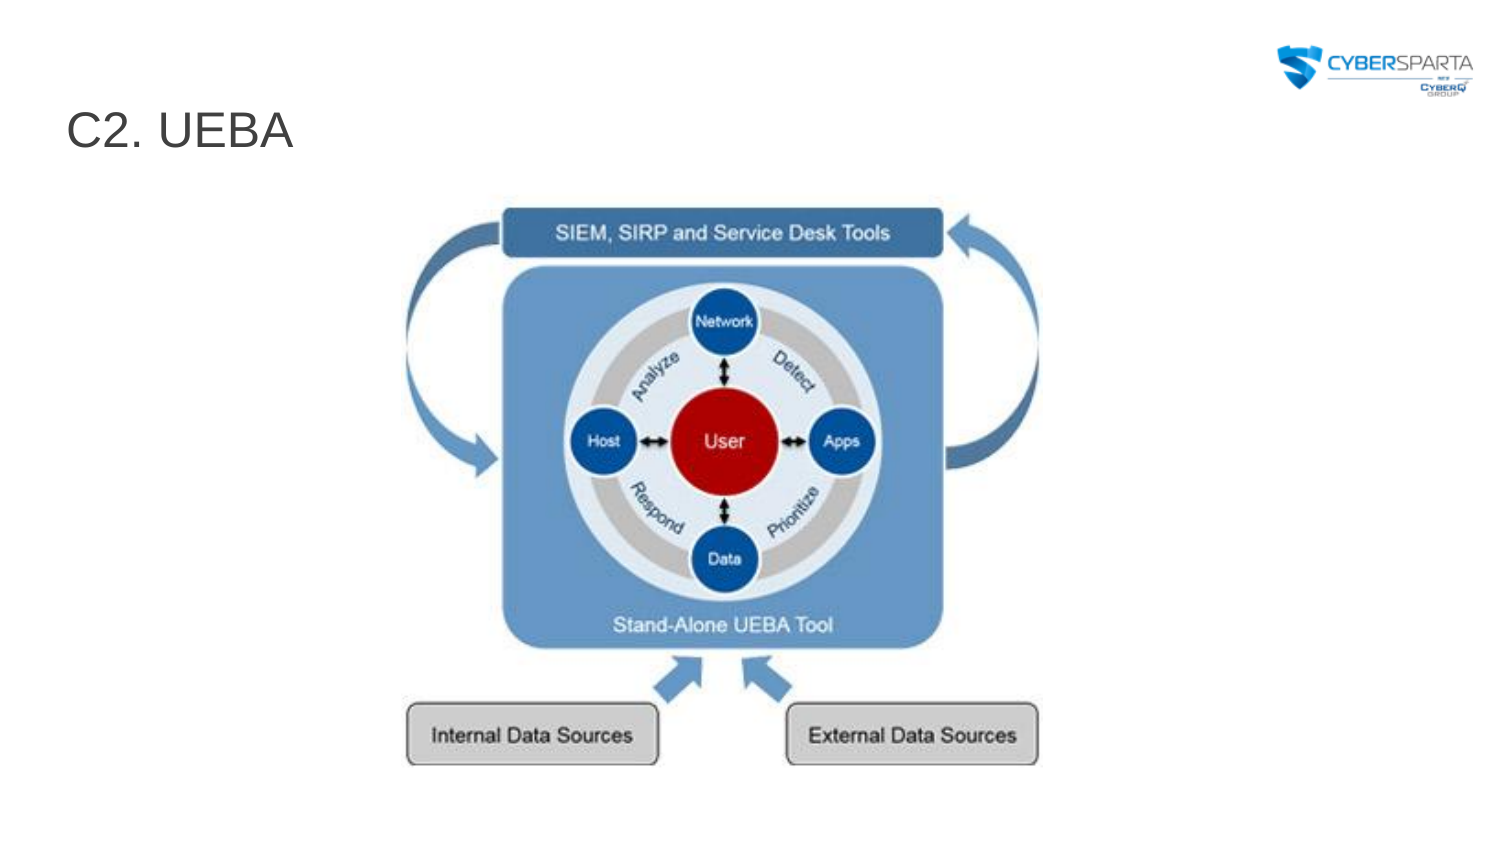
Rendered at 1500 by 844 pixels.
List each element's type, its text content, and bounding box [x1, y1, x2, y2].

picture [1252, 0, 1500, 139]
picture [400, 166, 1043, 809]
title C2. UEBA [51, 72, 1449, 167]
